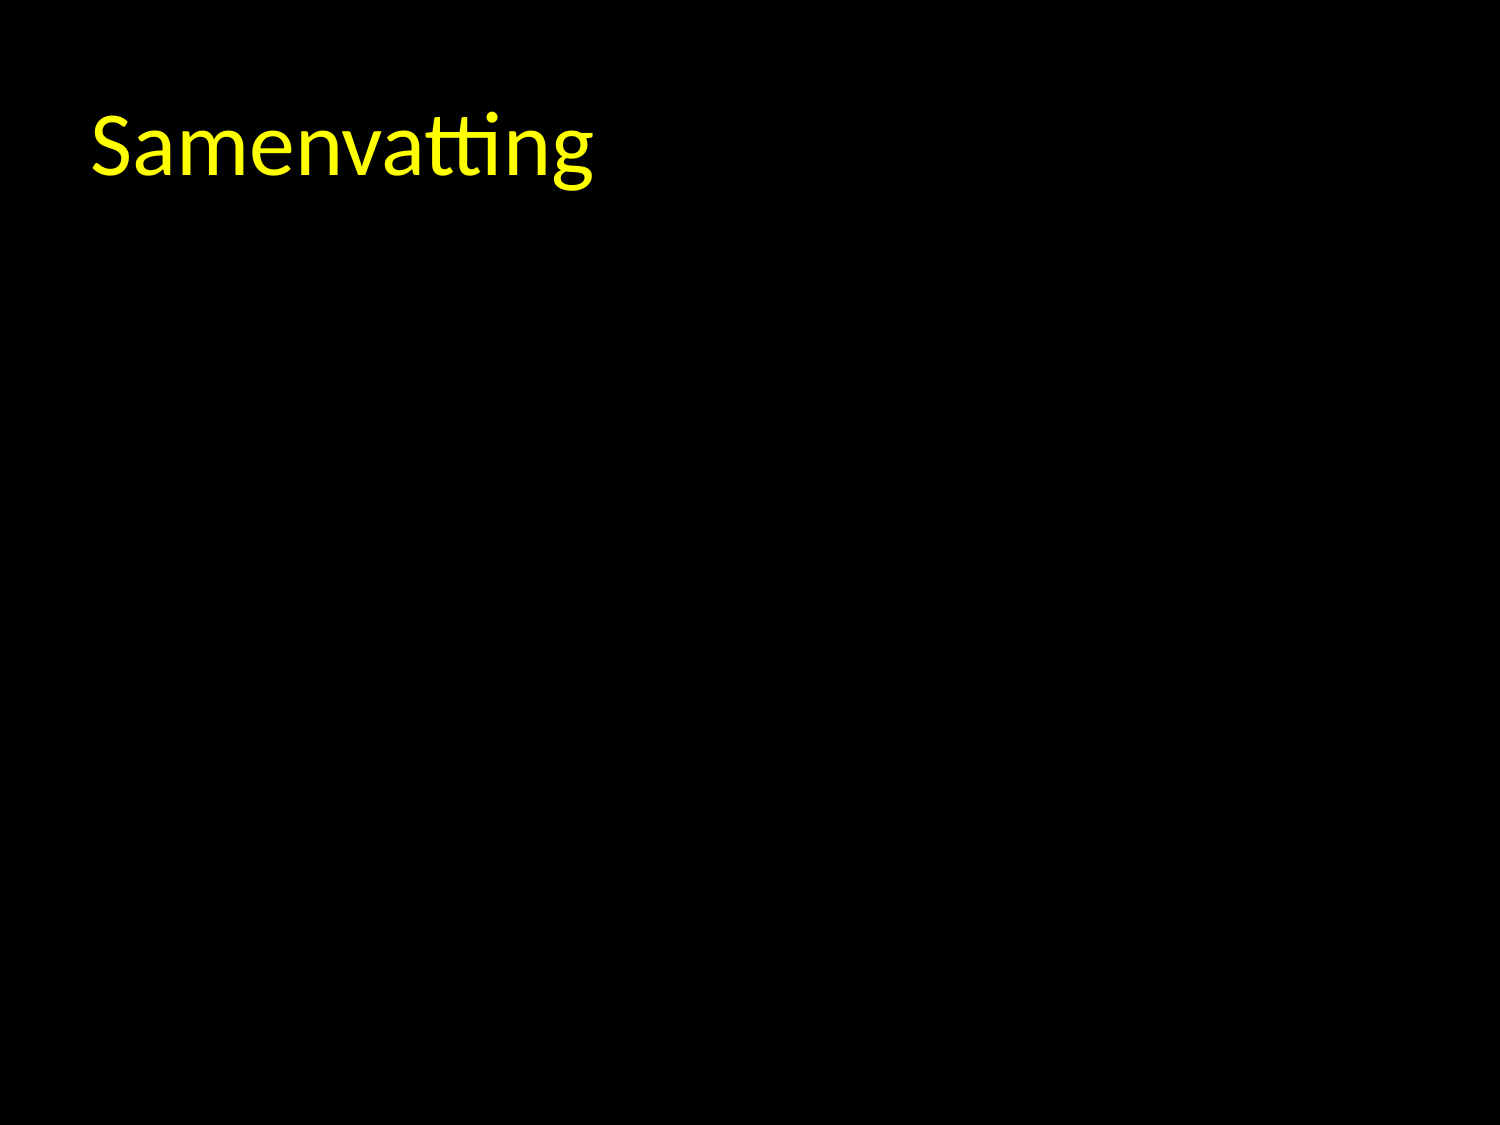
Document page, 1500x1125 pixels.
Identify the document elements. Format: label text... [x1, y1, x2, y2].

title Samenvatting [75, 45, 1425, 233]
